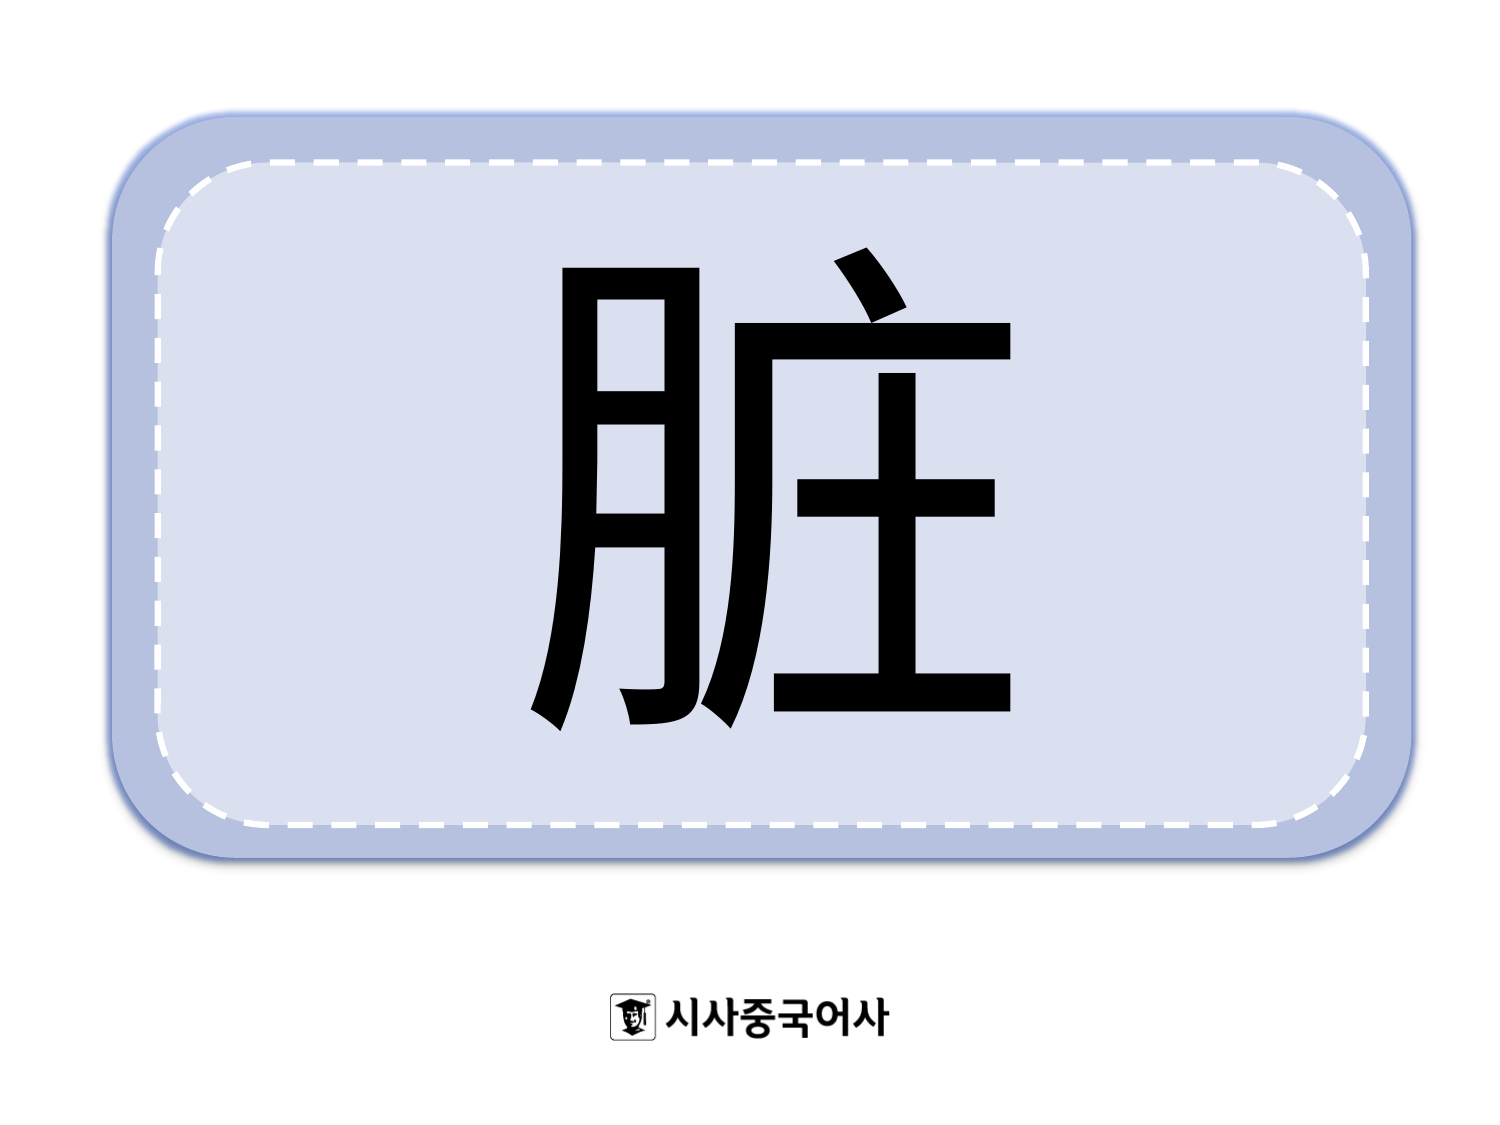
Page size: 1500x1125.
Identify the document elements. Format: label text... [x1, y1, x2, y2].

picture [602, 987, 898, 1047]
text_box 脏 [171, 148, 1380, 811]
text_box [162, 160, 1371, 824]
